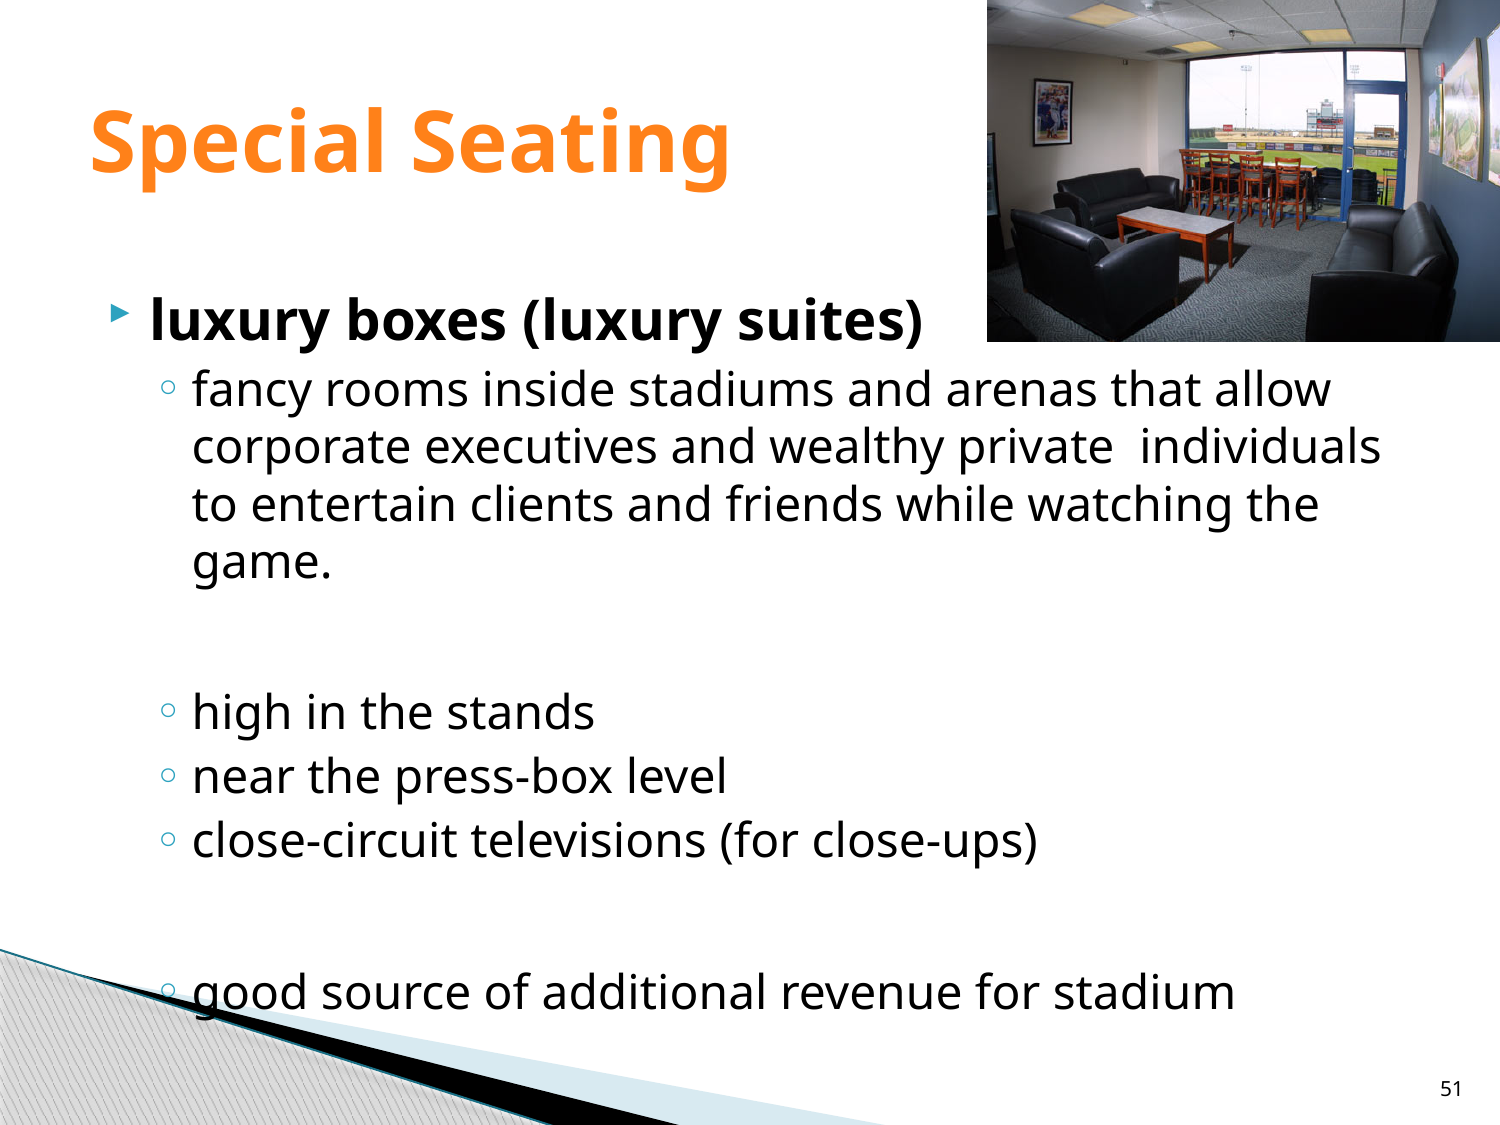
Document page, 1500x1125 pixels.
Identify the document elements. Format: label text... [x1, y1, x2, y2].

title Special Seating [75, 45, 981, 233]
list luxury boxes (luxury suites) fancy rooms inside stadiums and arenas that allow corporate executives and wealthy private individuals to entertain clients and friends while watching the game. high in the stands near the press-box level close-circuit televisions (for close-ups) good source of additional revenue for stadium [75, 276, 1412, 1000]
picture [987, 0, 1500, 342]
slide_number 51 [1418, 1051, 1479, 1112]
